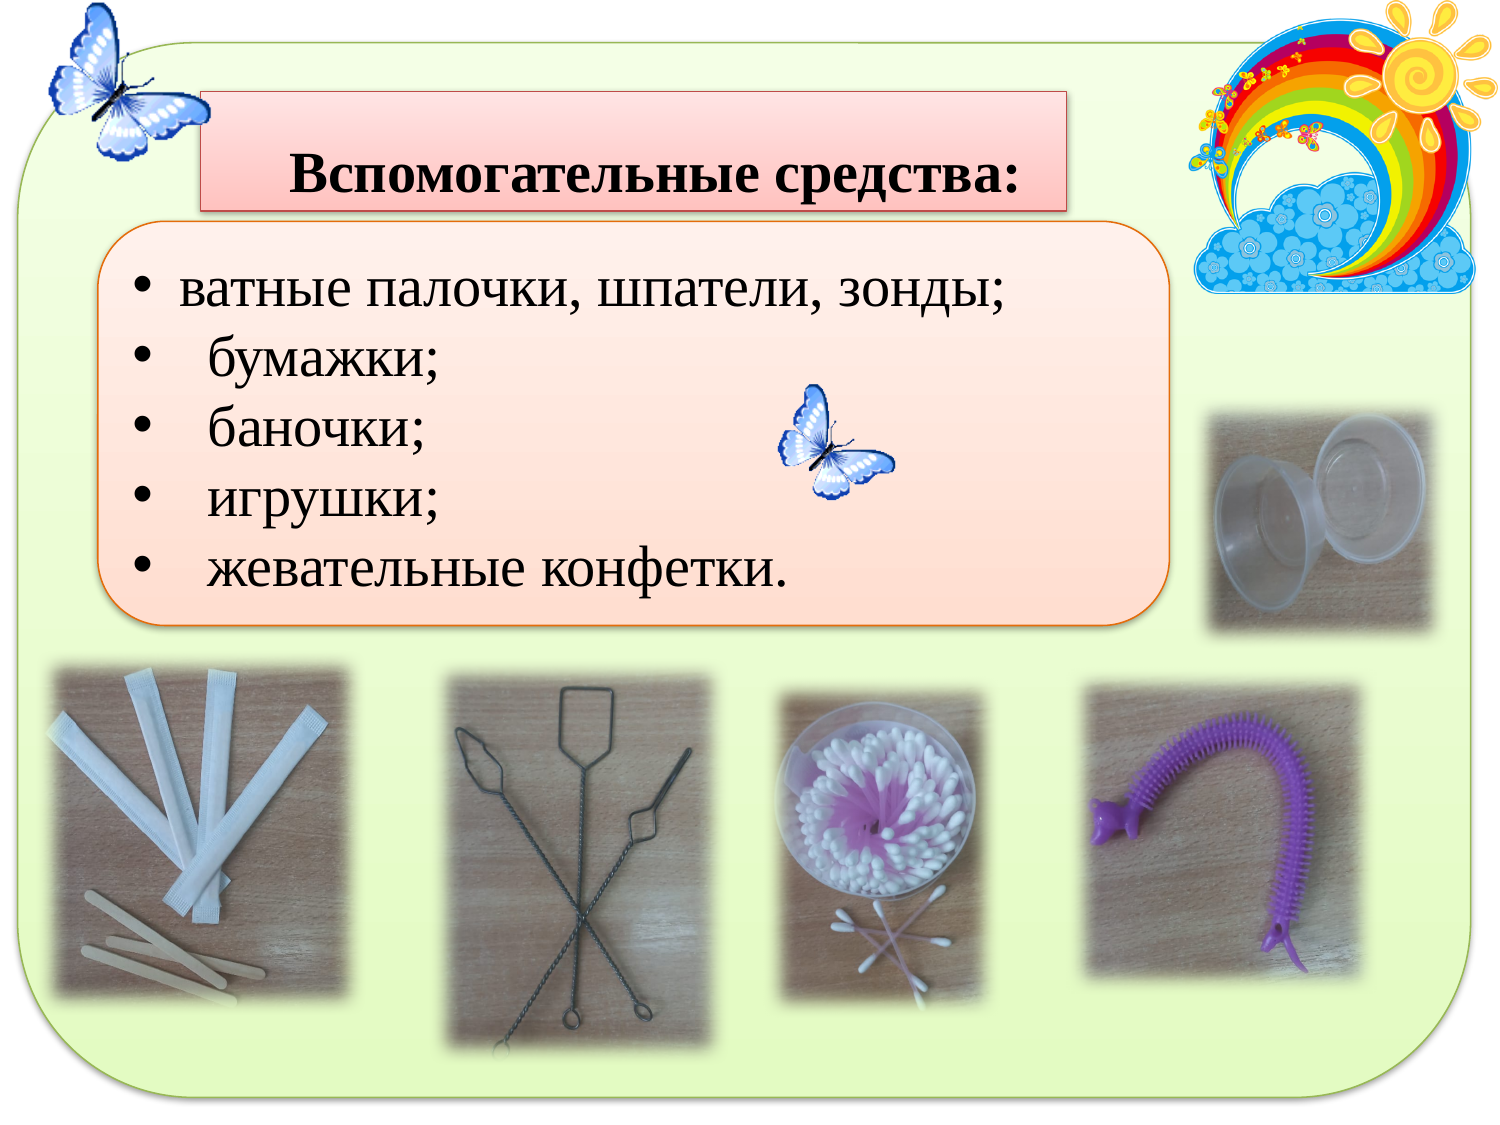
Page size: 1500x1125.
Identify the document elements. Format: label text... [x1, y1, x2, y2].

picture [1243, 273, 1255, 285]
picture [34, 648, 367, 1016]
picture [1268, 181, 1380, 272]
picture [1408, 285, 1423, 292]
picture [1347, 221, 1373, 255]
text_box ватные палочки, шпатели, зонды; бумажки; баночки; игрушки; жевательные конфетки. [96, 220, 1171, 627]
text_box Вспомогательные средства: [200, 91, 1067, 212]
picture [1293, 281, 1304, 292]
picture [1420, 237, 1470, 288]
picture [27, 0, 223, 182]
picture [1336, 288, 1347, 292]
picture [761, 675, 1001, 1020]
picture [1192, 392, 1448, 653]
picture [1283, 195, 1295, 206]
text_box [16, 41, 1472, 1099]
picture [761, 372, 905, 515]
picture [1066, 667, 1378, 996]
picture [427, 657, 730, 1066]
picture [1428, 282, 1440, 292]
picture [1199, 220, 1286, 292]
picture [1186, 0, 1498, 295]
picture [1342, 178, 1353, 189]
picture [1364, 257, 1419, 292]
picture [1441, 229, 1447, 236]
